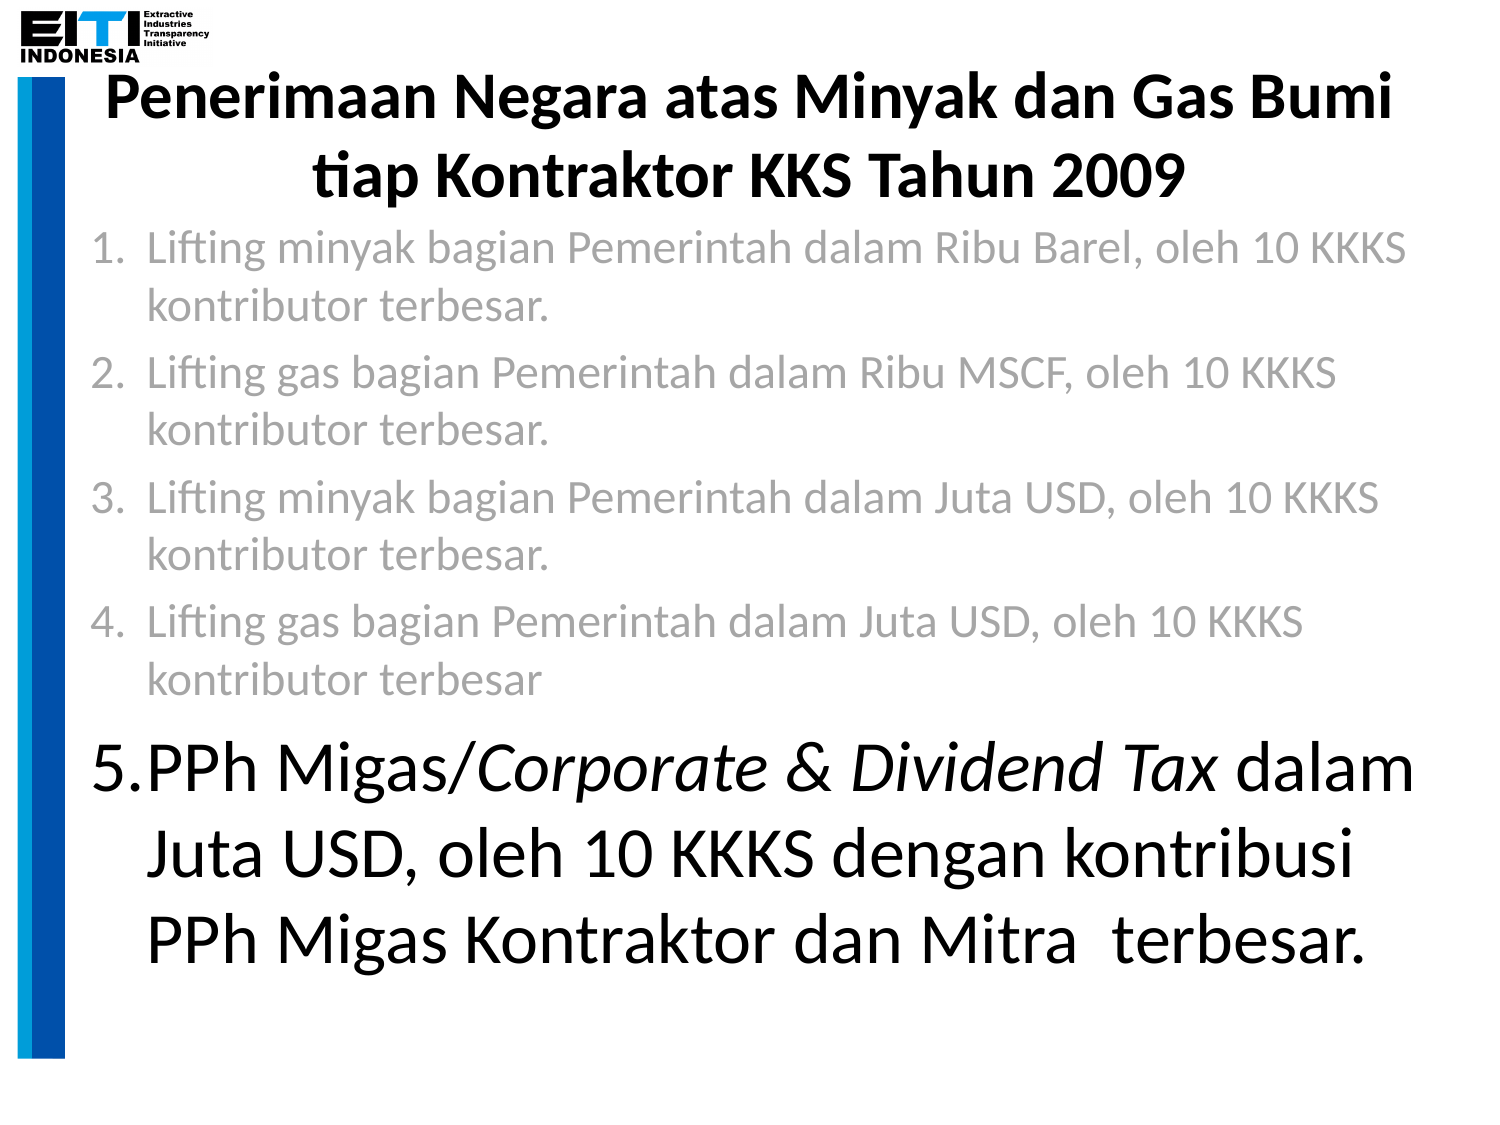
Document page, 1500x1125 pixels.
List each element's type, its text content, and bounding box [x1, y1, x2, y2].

picture [17, 7, 213, 67]
list Lifting minyak bagian Pemerintah dalam Ribu Barel, oleh 10 KKKS kontributor terbesar. Lifting gas bagian Pemerintah dalam Ribu MSCF, oleh 10 KKKS kontributor terbesar. Lifting minyak bagian Pemerintah dalam Juta USD, oleh 10 KKKS kontributor terbesar. Lifting gas bagian Pemerintah dalam Juta USD, oleh 10 KKKS kontributor terbesar PPh Migas/Corporate & Dividend Tax dalam Juta USD, oleh 10 KKKS dengan kontribusi PPh Migas Kontraktor dan Mitra terbesar. [75, 208, 1471, 1047]
title Penerimaan Negara atas Minyak dan Gas Bumi tiap Kontraktor KKS Tahun 2009 [75, 78, 1425, 185]
